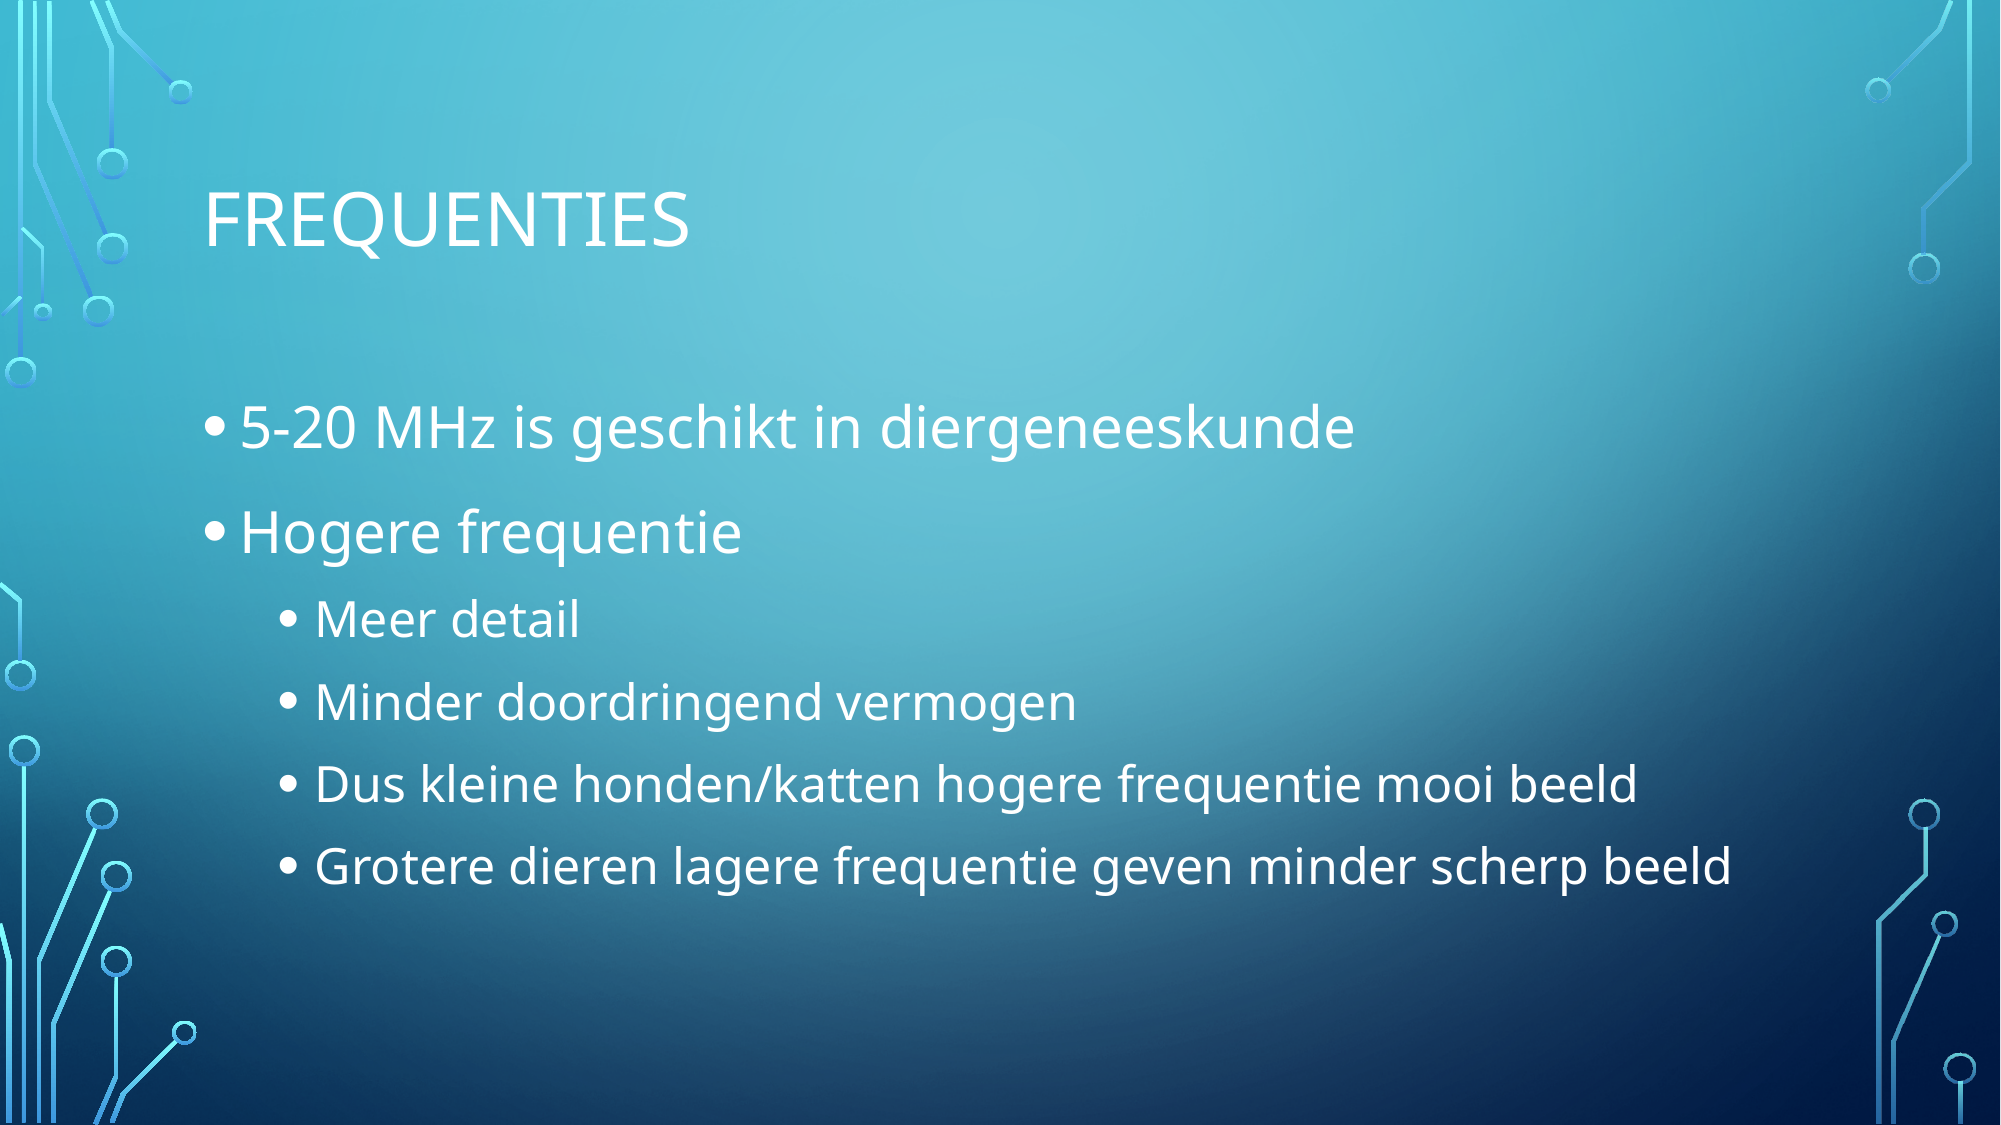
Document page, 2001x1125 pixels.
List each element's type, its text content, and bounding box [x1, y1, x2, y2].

list 5-20 MHz is geschikt in diergeneeskunde Hogere frequentie Meer detail Minder doordringend vermogen Dus kleine honden/katten hogere frequentie mooi beeld Grotere dieren lagere frequentie geven minder scherp beeld [187, 369, 1813, 950]
title Frequenties [187, 101, 1813, 344]
